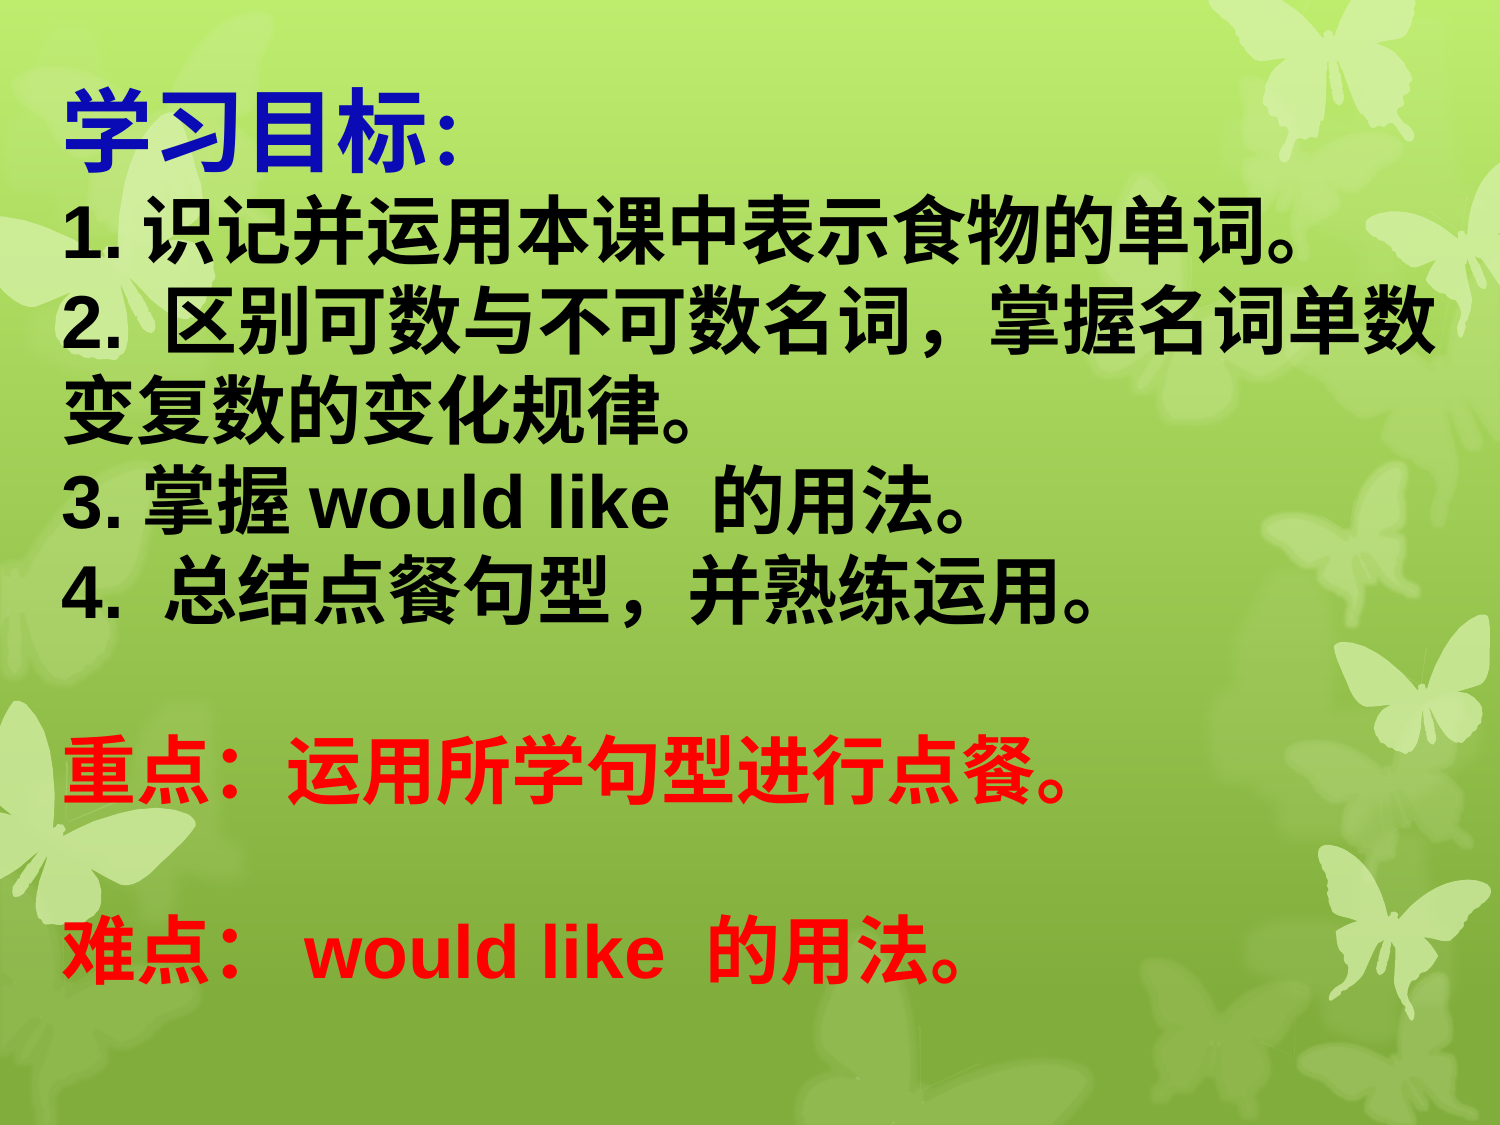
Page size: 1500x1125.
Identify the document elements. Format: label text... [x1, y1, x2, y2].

text_box 学习目标： 1.识记并运用本课中表示食物的单词。 2. 区别可数与不可数名词，掌握名词单数变复数的变化规律。 3.掌握would like 的用法。 4. 总结点餐句型，并熟练运用。 重点：运用所学句型进行点餐。 难点：would like 的用法。 [46, 66, 1472, 1001]
